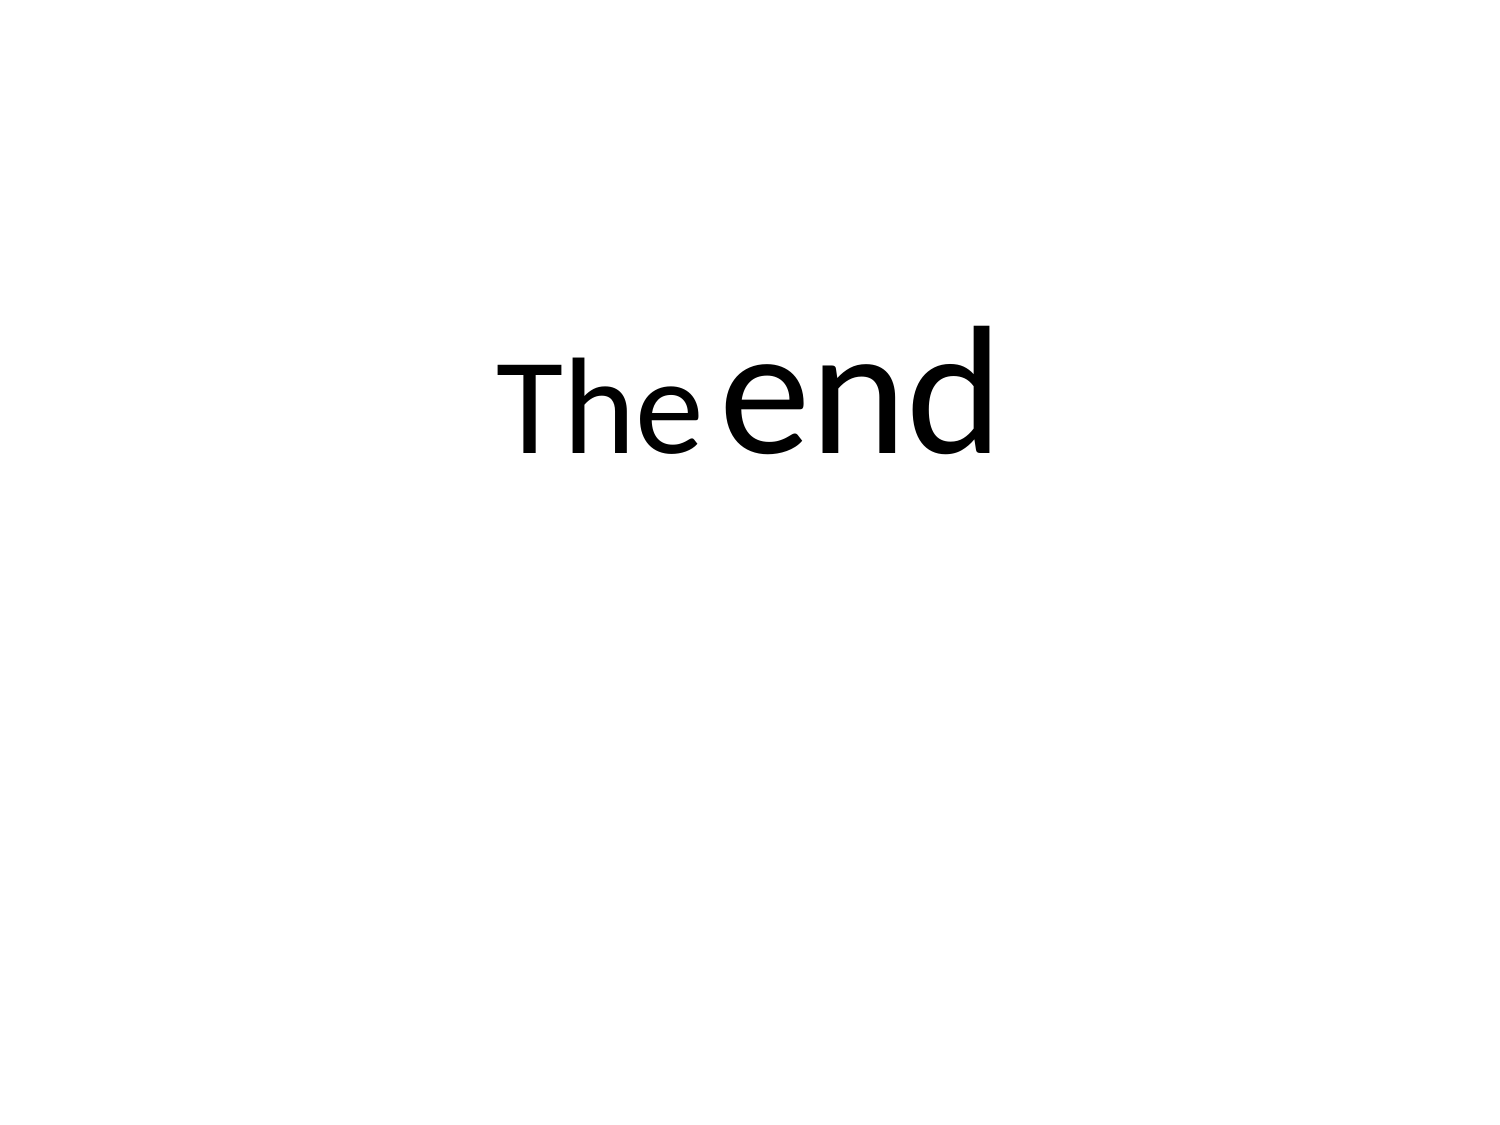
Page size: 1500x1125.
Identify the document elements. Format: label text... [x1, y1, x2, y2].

list The end [75, 262, 1425, 1005]
